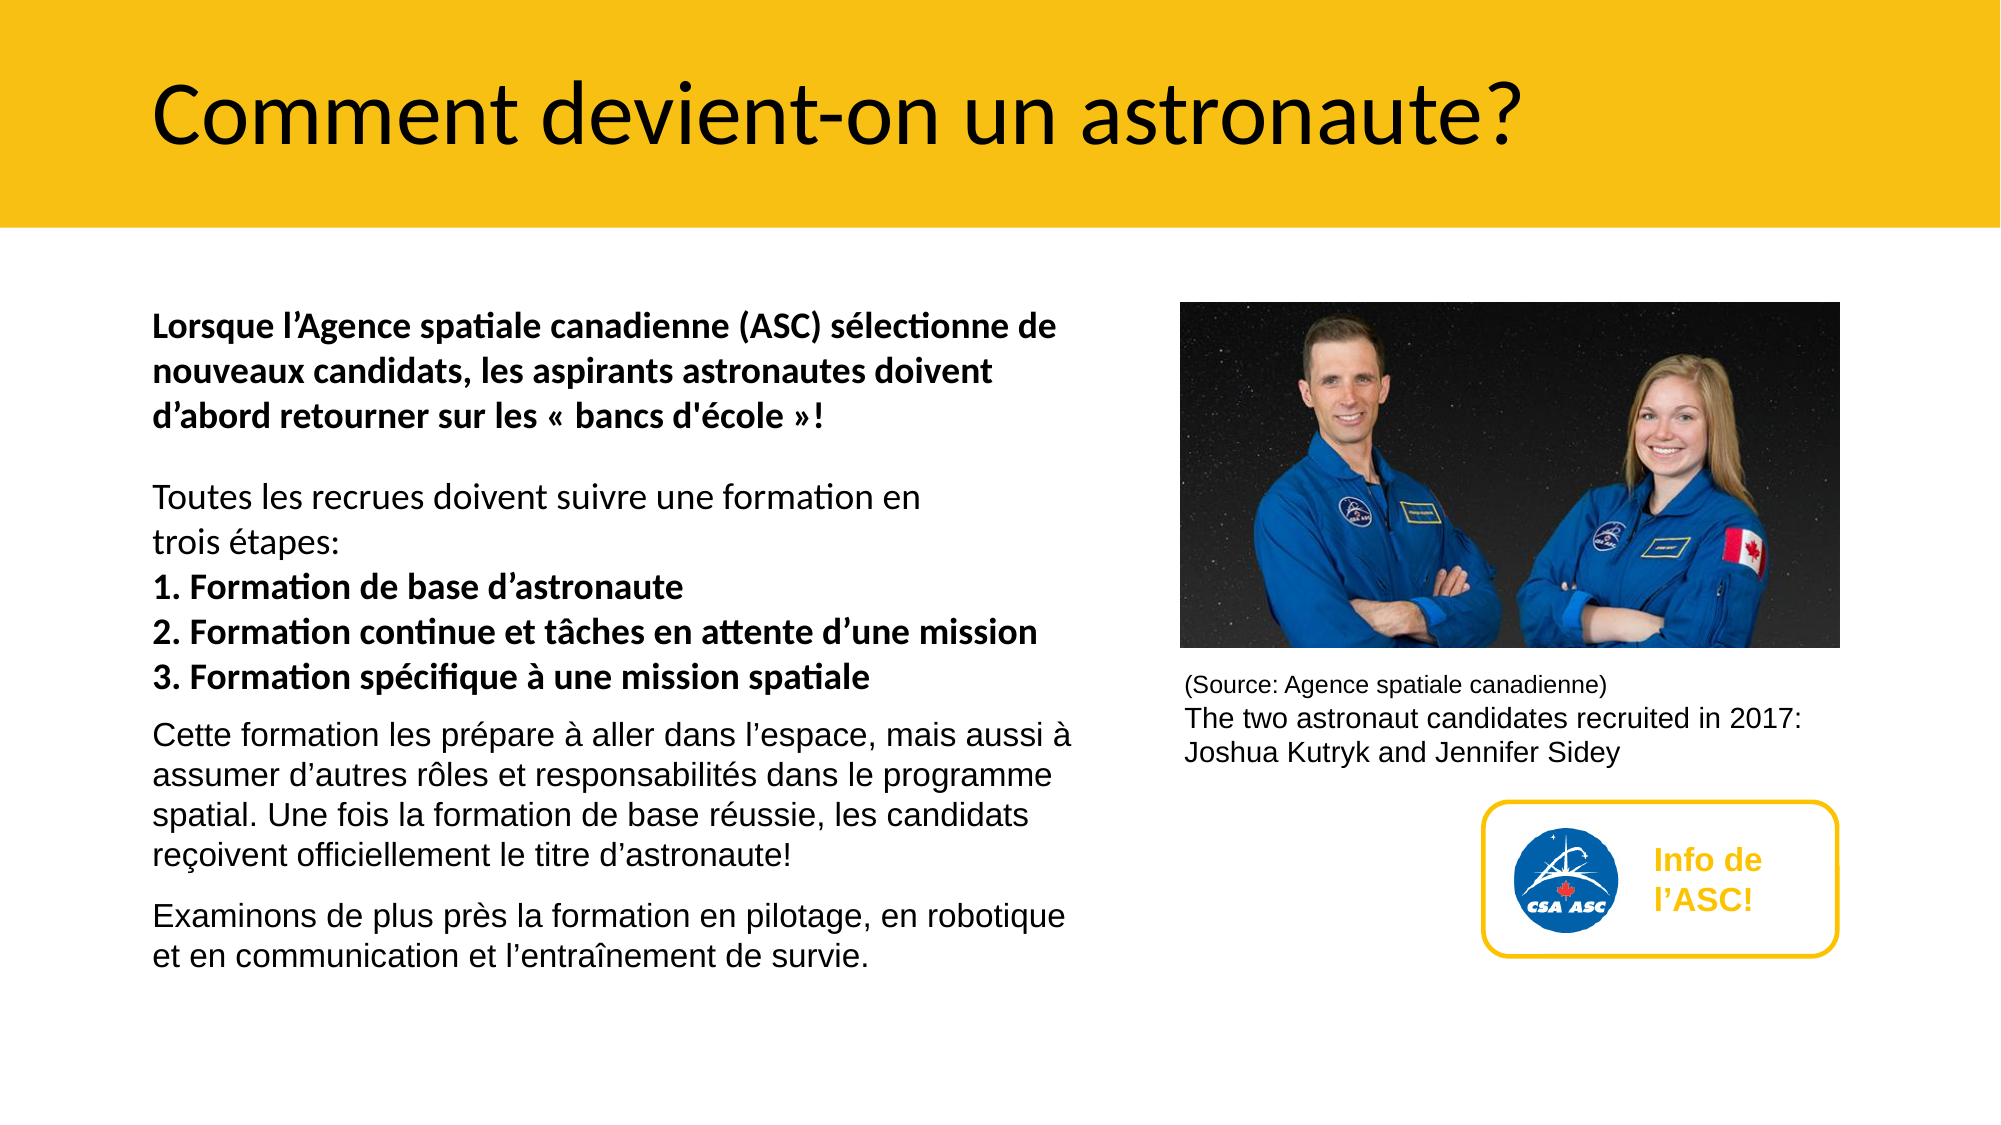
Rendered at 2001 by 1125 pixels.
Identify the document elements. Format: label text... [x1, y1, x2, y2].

picture [1179, 301, 1841, 649]
text_box Info de l’ASC! [1638, 830, 1880, 927]
picture [1507, 823, 1621, 937]
title Comment devient-on un astronaute? [137, 29, 1863, 202]
text_box (Source: Agence spatiale canadienne) The two astronaut candidates recruited in 2017: Joshua Kutryk and Jennifer Sidey [1169, 661, 1931, 824]
text_box Cette formation les prépare à aller dans l’espace, mais aussi à assumer d’autres rôles et responsabilités dans le programme spatial. Une fois la formation de base réussie, les candidats reçoivent officiellement le titre d’astronaute! Examinons de plus près la formation en pilotage, en robotique et en communication et l’entraînement de survie. [137, 698, 1096, 1017]
text_box [1483, 801, 1838, 957]
text_box Lorsque l’Agence spatiale canadienne (ASC) sélectionne de nouveaux candidats, les aspirants astronautes doivent d’abord retourner sur les « bancs d'école »! [137, 293, 1131, 470]
text_box Toutes les recrues doivent suivre une formation en trois étapes: 1. Formation de base d’astronaute 2. Formation continue et tâches en attente d’une mission 3. Formation spécifique à une mission spatiale [137, 470, 1113, 731]
